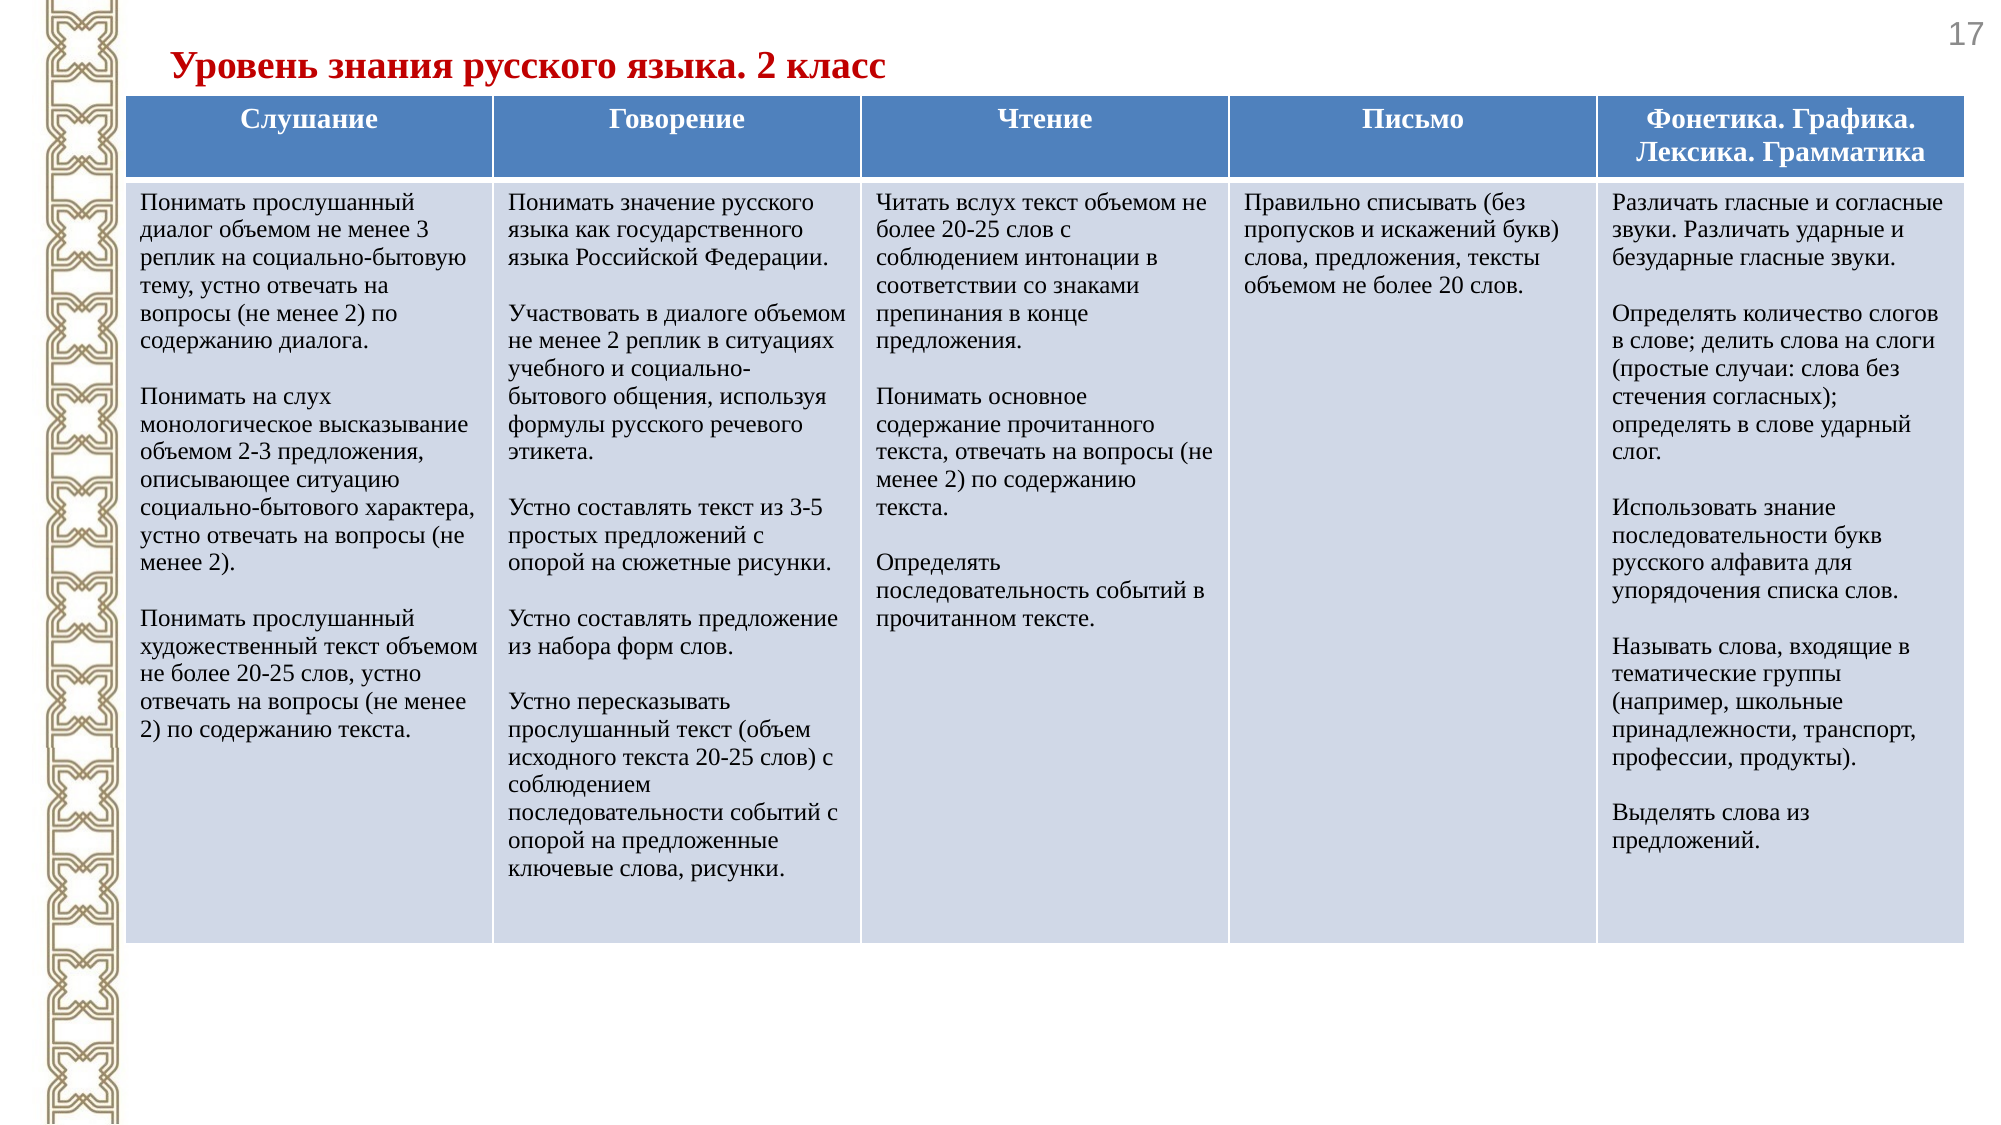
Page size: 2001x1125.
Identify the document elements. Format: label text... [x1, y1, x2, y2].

table_cell Понимать значение русского языка как государственного языка Российской Федерации. Участвовать в диалоге объемом не менее 2 реплик в ситуациях учебного и социально-бытового общения, используя формулы русского речевого этикета. Устно составлять текст из 3-5 простых предложений с опорой на сюжетные рисунки. Устно составлять предложение из набора форм слов. Устно пересказывать прослушанный текст (объем исходного текста 20-25 слов) с соблюдением последовательности событий с опорой на предложенные ключевые слова, рисунки. [494, 183, 860, 943]
text_box Уровень знания русского языка. 2 класс [154, 32, 1139, 94]
table_header Письмо [1230, 96, 1596, 177]
table_cell Различать гласные и согласные звуки. Различать ударные и безударные гласные звуки. Определять количество слогов в слове; делить слова на слоги (простые случаи: слова без стечения согласных); определять в слове ударный слог. Использовать знание последовательности букв русского алфавита для упорядочения списка слов. Называть слова, входящие в тематические группы (например, школьные принадлежности, транспорт, профессии, продукты). Выделять слова из предложений. [1598, 183, 1964, 943]
table_header Говорение [494, 96, 860, 177]
table_header Чтение [862, 96, 1228, 177]
slide_number 17 [1533, 2, 2000, 63]
table_cell Читать вслух текст объемом не более 20-25 слов с соблюдением интонации в соответствии со знаками препинания в конце предложения. Понимать основное содержание прочитанного текста, отвечать на вопросы (не менее 2) по содержанию текста. Определять последовательность событий в прочитанном тексте. [862, 183, 1228, 943]
table_cell Понимать прослушанный диалог объемом не менее 3 реплик на социально-бытовую тему, устно отвечать на вопросы (не менее 2) по содержанию диалога. Понимать на слух монологическое высказывание объемом 2-3 предложения, описывающее ситуацию социально-бытового характера, устно отвечать на вопросы (не менее 2). Понимать прослушанный художественный текст объемом не более 20-25 слов, устно отвечать на вопросы (не менее 2) по содержанию текста. [126, 183, 492, 943]
table_header Слушание [126, 96, 492, 177]
picture [0, 0, 2001, 1125]
table_header Фонетика. Графика. Лексика. Грамматика [1598, 96, 1964, 177]
table_cell Правильно списывать (без пропусков и искажений букв) слова, предложения, тексты объемом не более 20 слов. [1230, 183, 1596, 943]
